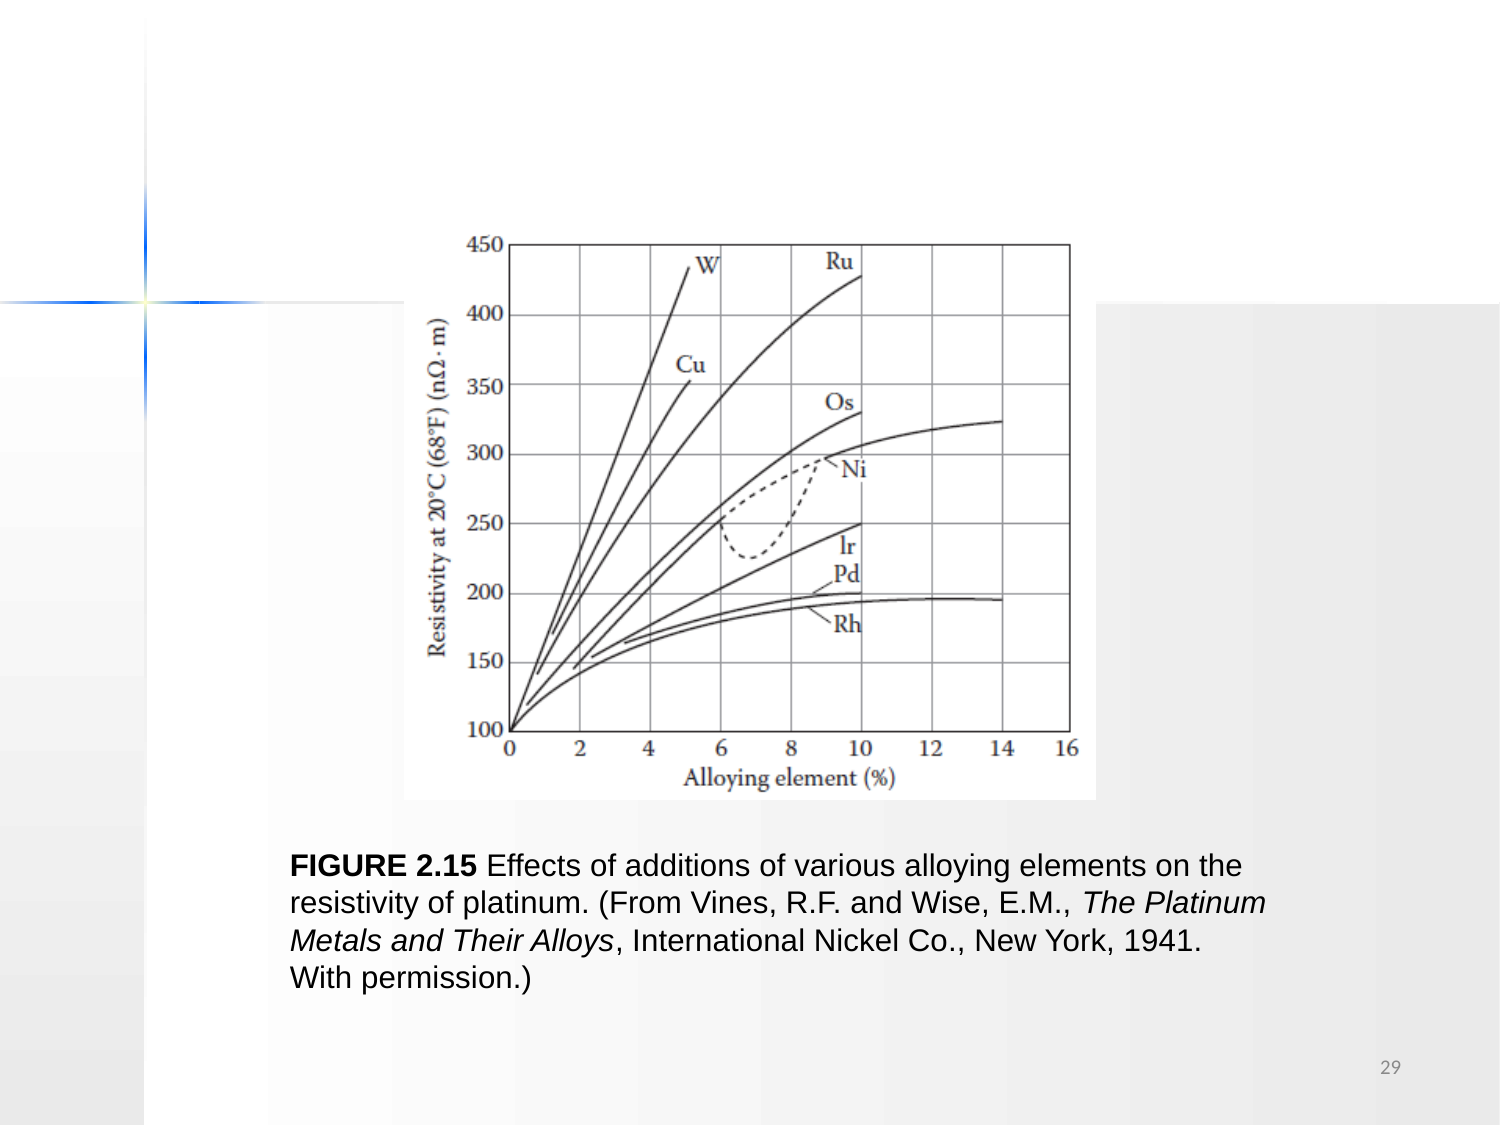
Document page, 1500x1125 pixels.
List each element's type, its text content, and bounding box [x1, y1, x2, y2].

text_box FIGURE 2.15 Effects of additions of various alloying elements on the resistivity of platinum. (From Vines, R.F. and Wise, E.M., The Platinum Metals and Their Alloys, International Nickel Co., New York, 1941. With permission.) [275, 837, 1288, 1002]
picture [404, 224, 1096, 801]
